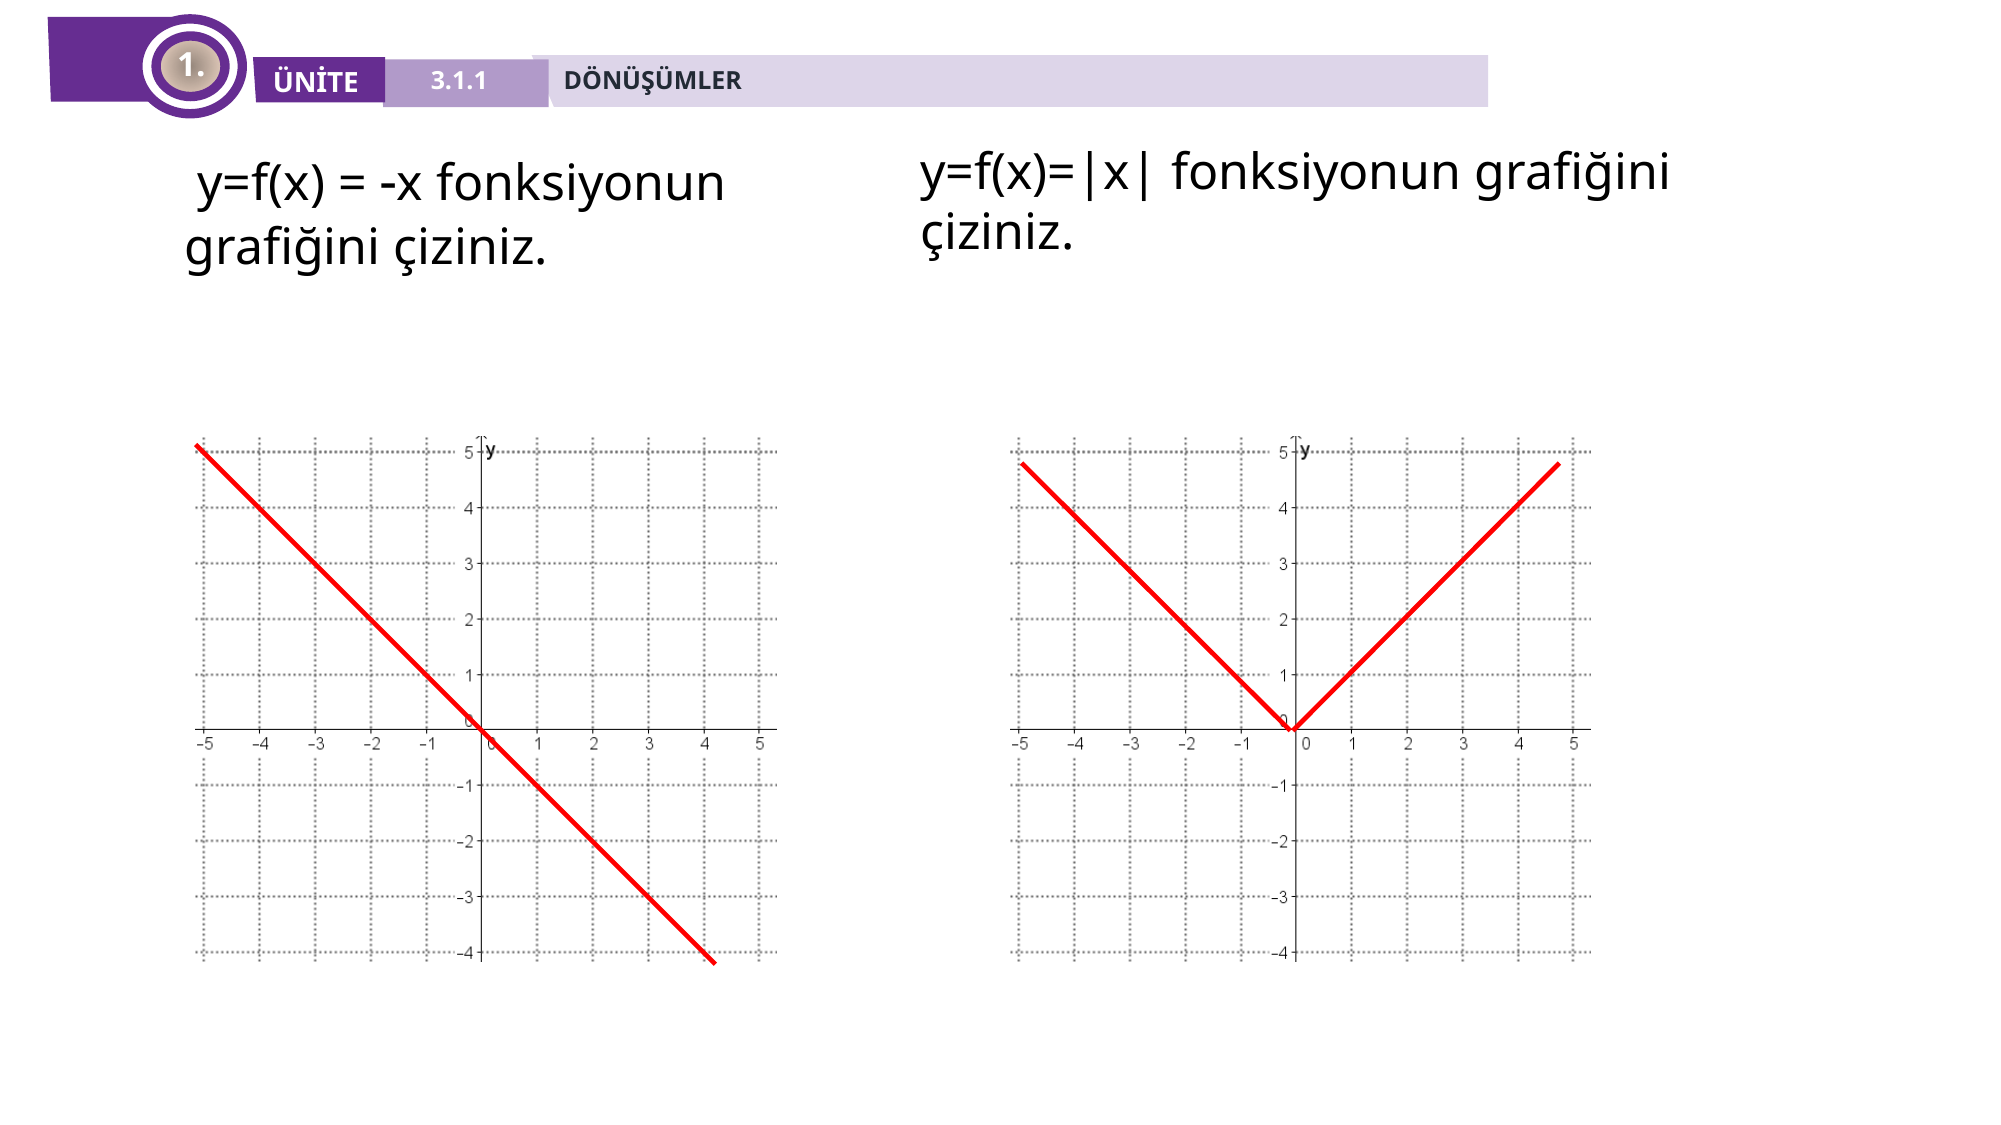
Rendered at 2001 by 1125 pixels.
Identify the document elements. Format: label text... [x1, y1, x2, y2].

text_box y=f(x) = -x fonksiyonun grafiğini çiziniz. [169, 139, 874, 283]
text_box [195, 444, 716, 965]
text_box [1292, 462, 1560, 731]
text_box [47, 16, 1552, 114]
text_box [1021, 462, 1291, 731]
text_box y=f(x)=|x| fonksiyonun grafiğini çiziniz. [905, 132, 1835, 267]
picture [195, 436, 777, 962]
picture [1009, 436, 1591, 962]
